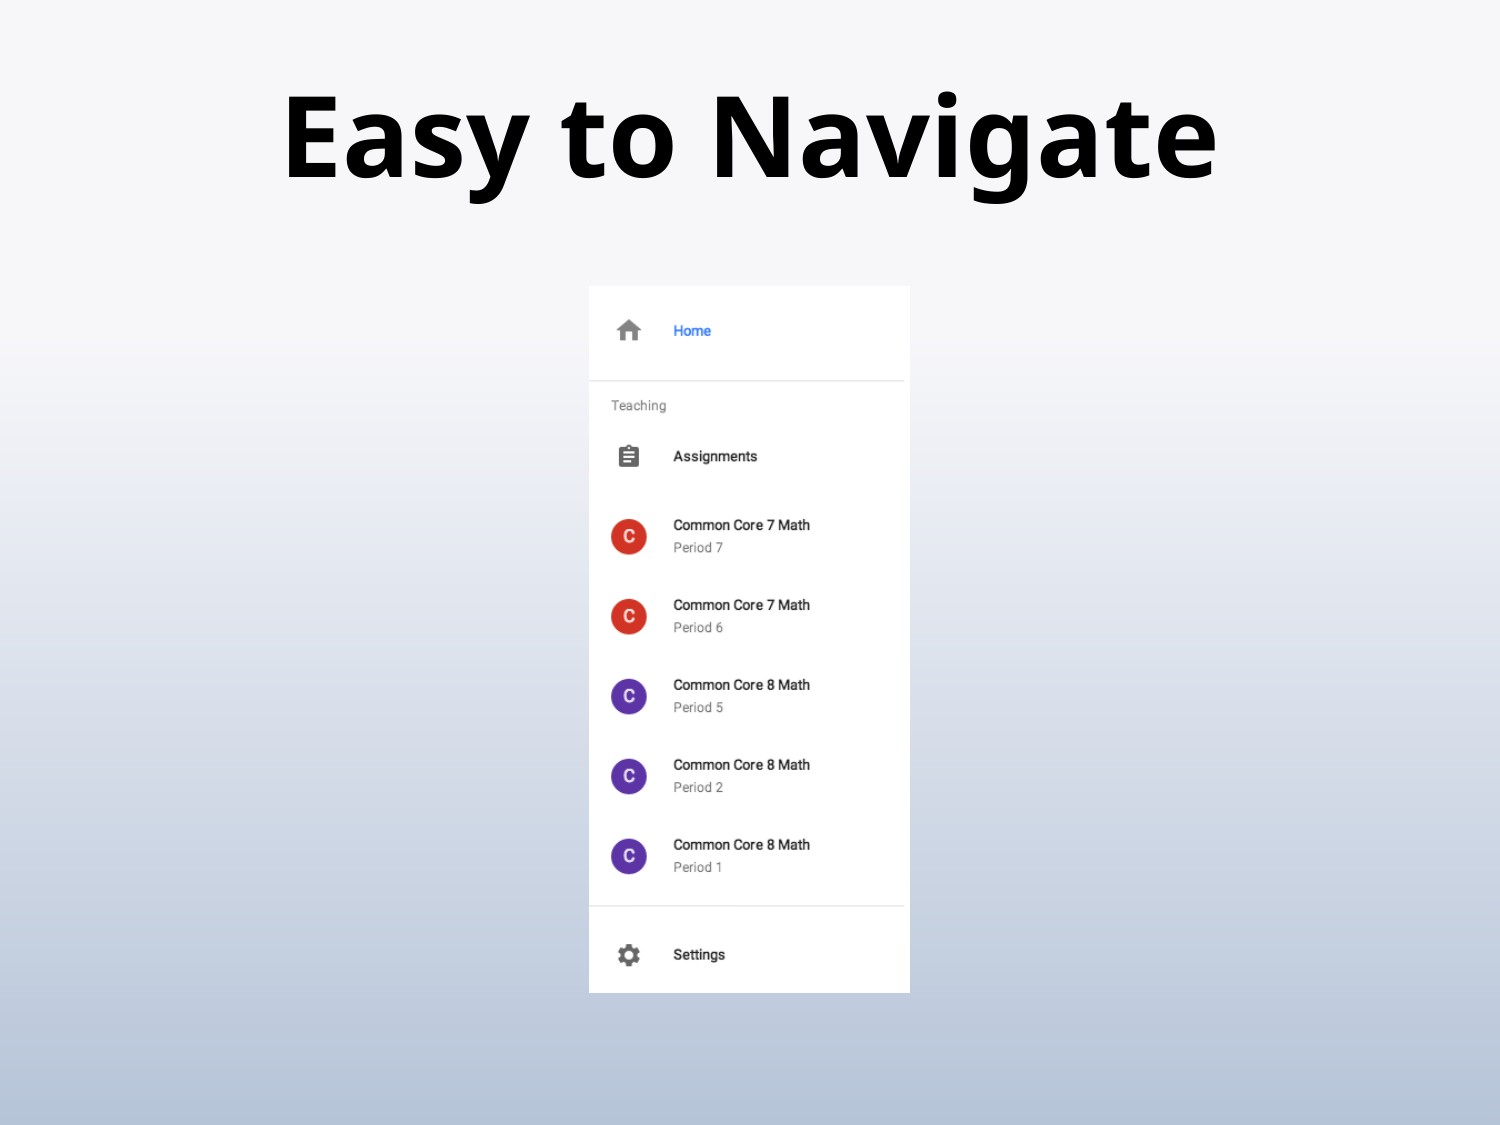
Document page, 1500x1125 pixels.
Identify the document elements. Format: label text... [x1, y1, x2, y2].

title Easy to Navigate [150, 37, 1350, 245]
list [148, 284, 1352, 995]
